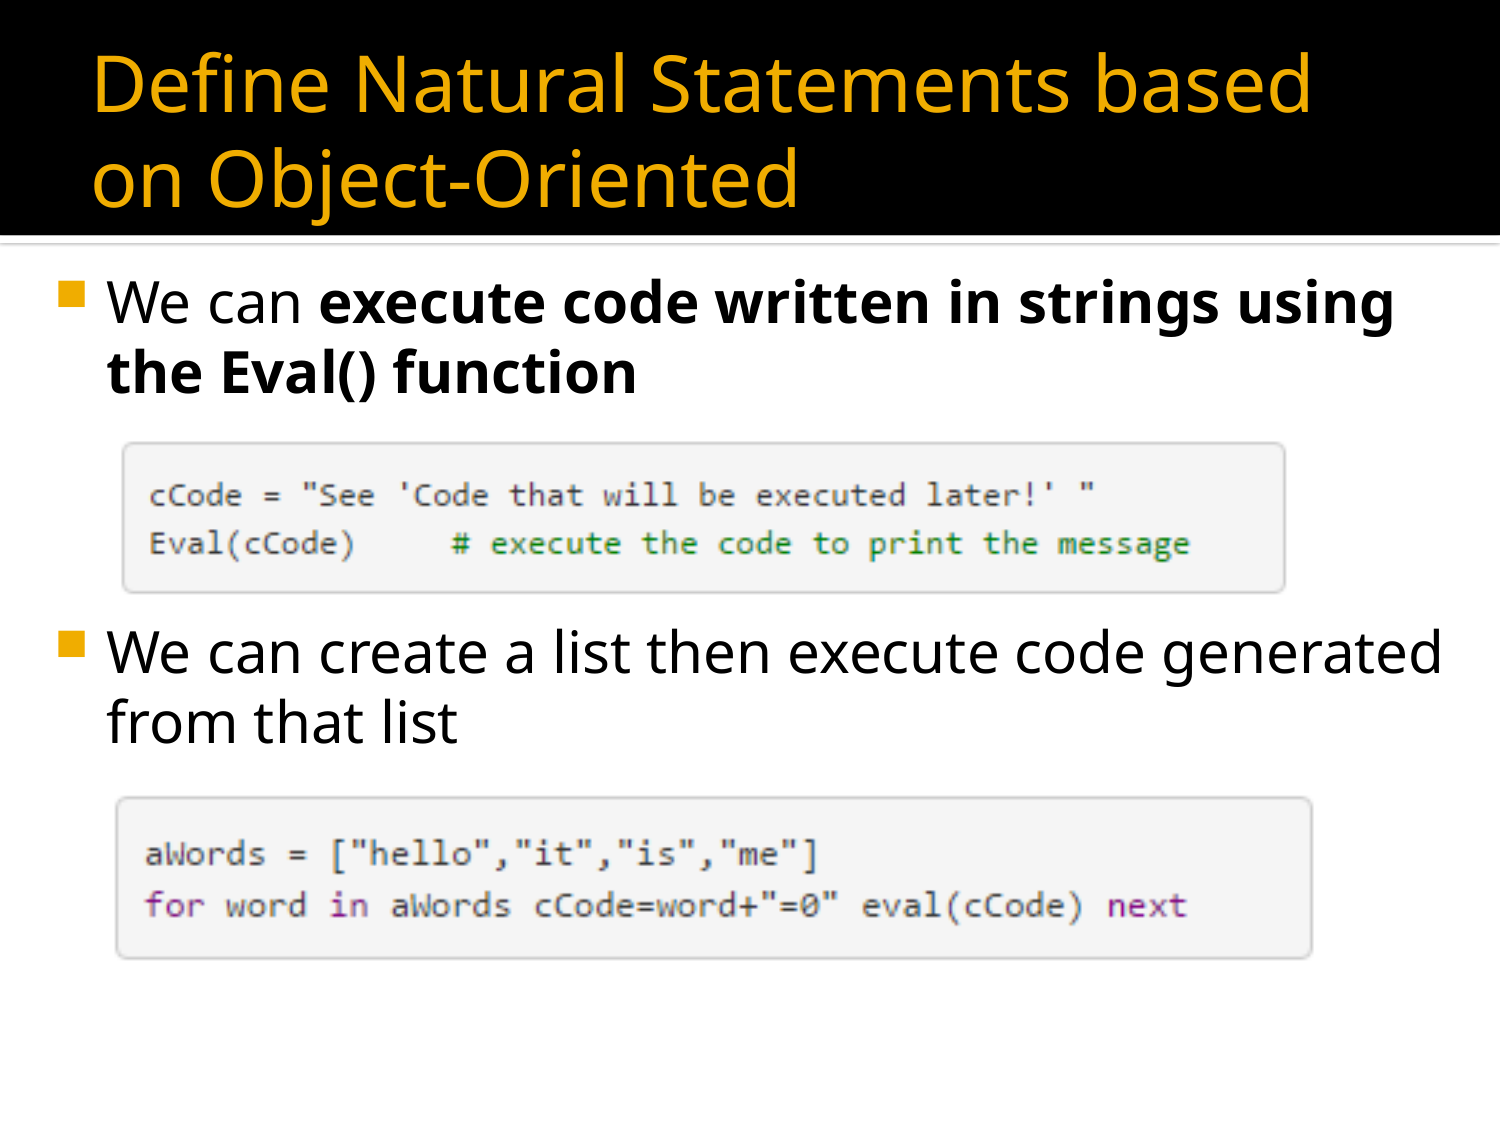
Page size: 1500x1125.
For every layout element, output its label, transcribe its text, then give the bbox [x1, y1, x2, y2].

picture [112, 424, 1300, 616]
picture [99, 780, 1334, 975]
list We can execute code written in strings using the Eval() function We can create a list then execute code generated from that list [24, 249, 1463, 1050]
title Define Natural Statements based on Object-Oriented [75, 25, 1425, 231]
